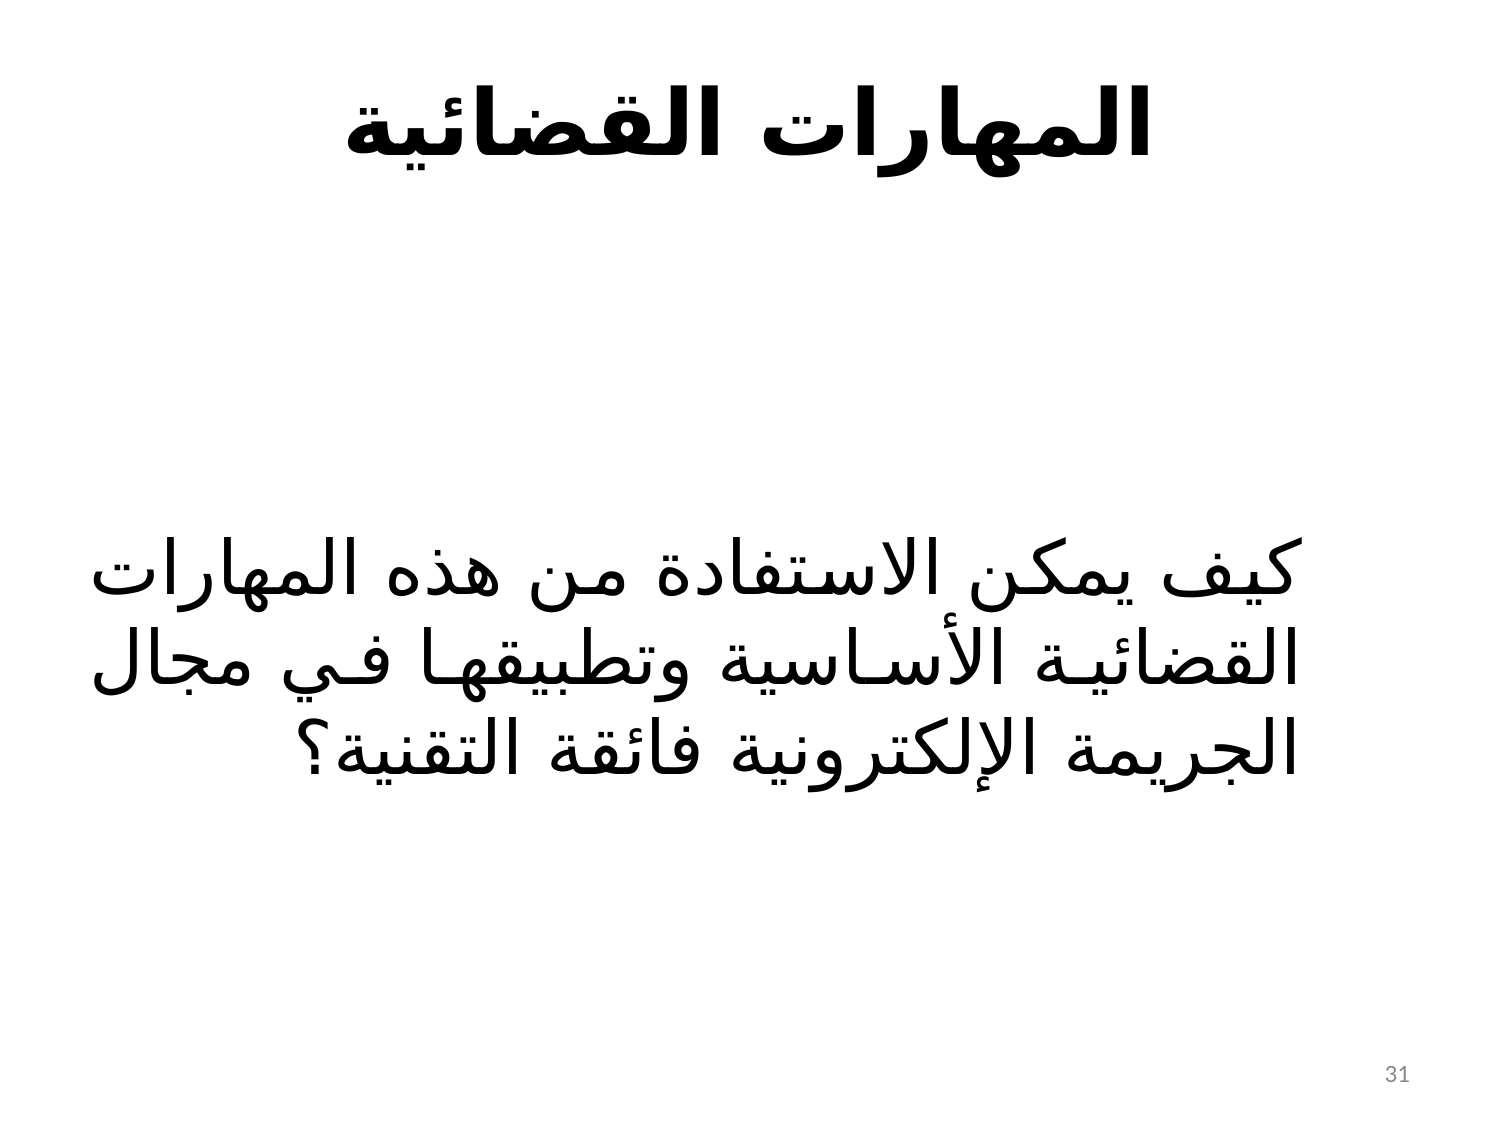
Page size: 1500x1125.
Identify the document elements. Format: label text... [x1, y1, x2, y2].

slide_number 31 [1074, 1042, 1425, 1103]
title المهارات القضائية [75, 24, 1425, 213]
text_box كيف يمكن الاستفادة من هذه المهارات القضائية الأساسية وتطبيقها في مجال الجريمة الإلكترونية فائقة التقنية؟ [74, 197, 1317, 1073]
